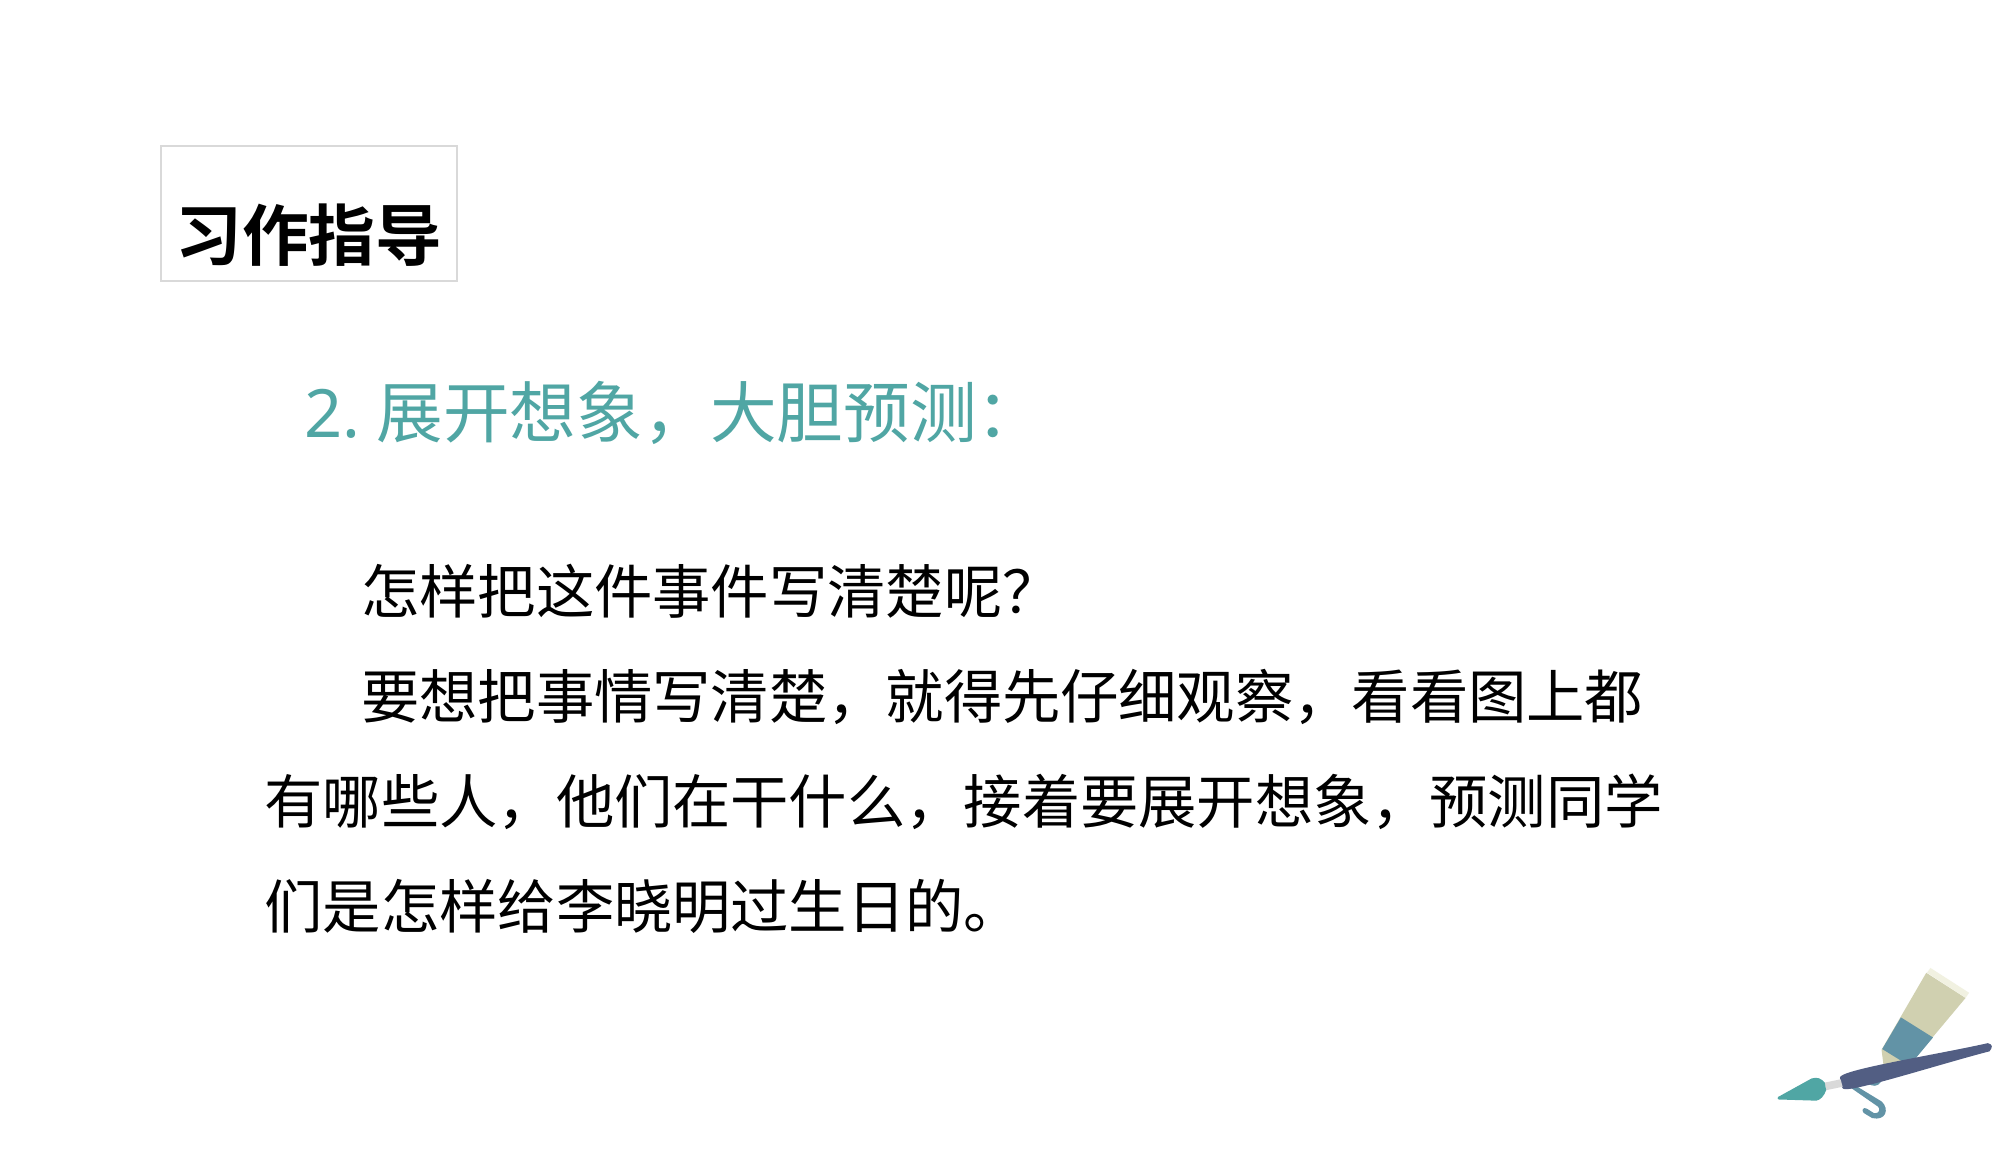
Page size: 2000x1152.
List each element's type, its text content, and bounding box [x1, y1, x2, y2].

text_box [1811, 970, 1974, 1152]
text_box 怎样把这件事件写清楚呢？ 要想把事情写清楚，就得先仔细观察，看看图上都有哪些人，他们在干什么，接着要展开想象，预测同学们是怎样给李晓明过生日的。 [249, 512, 1700, 948]
text_box 2.展开想象，大胆预测： [272, 323, 1150, 458]
text_box 习作指导 [160, 145, 458, 282]
